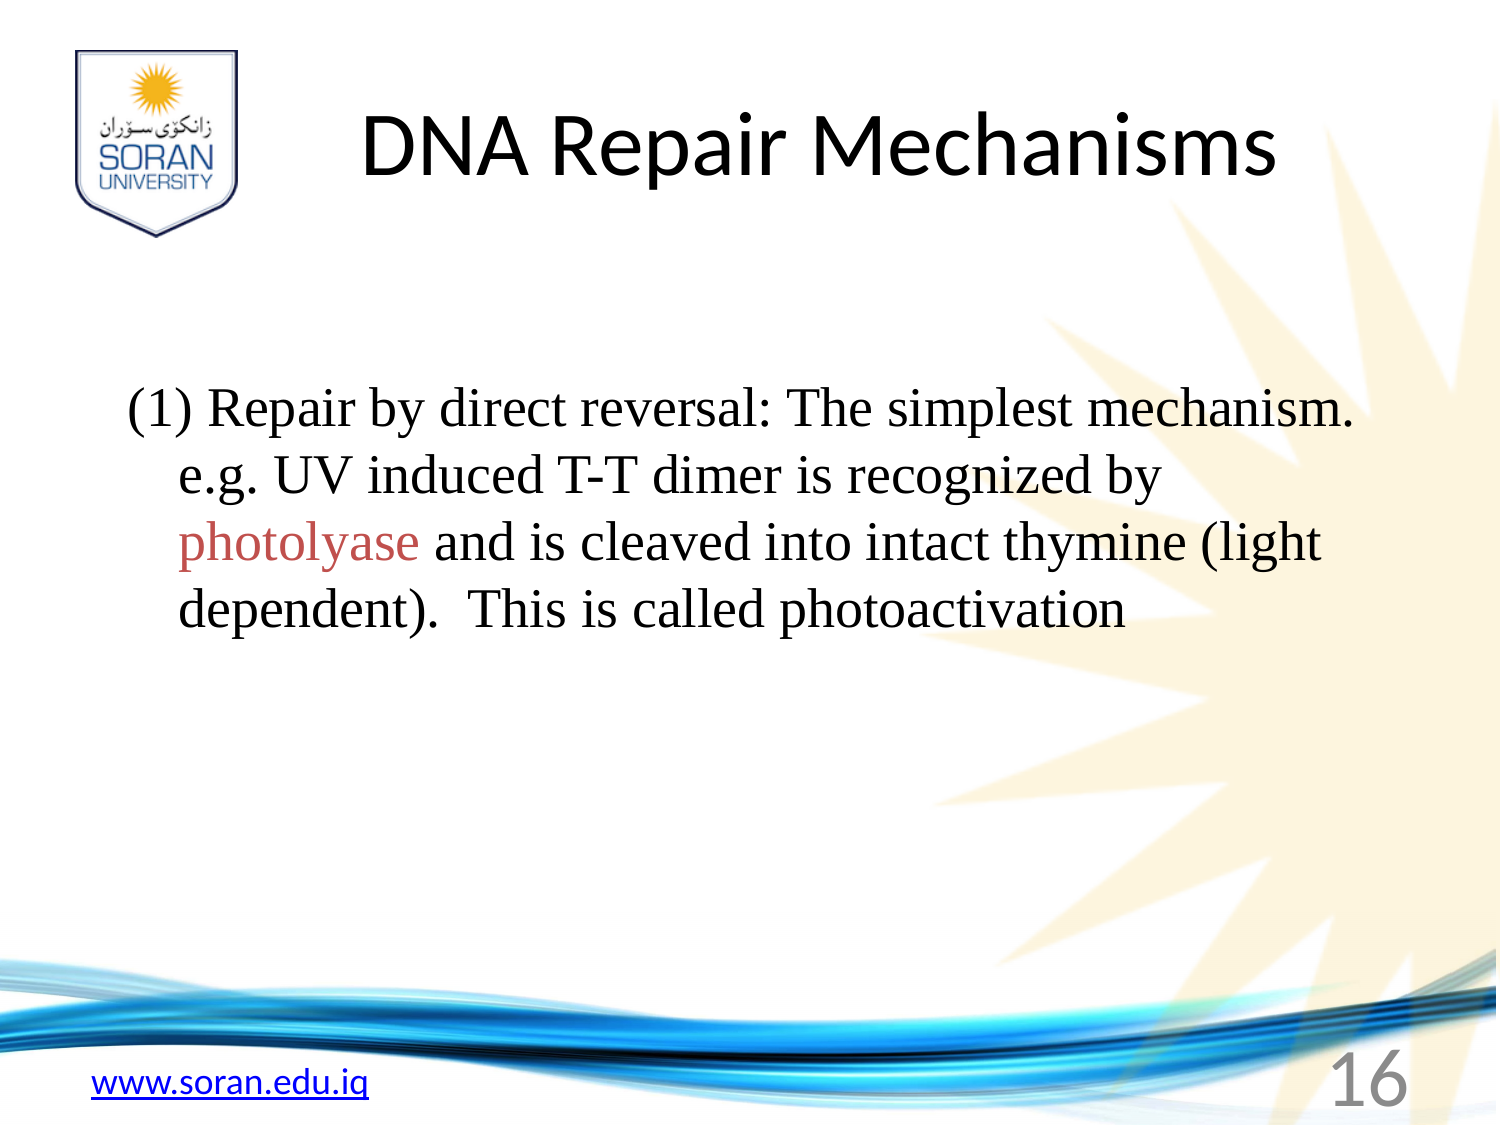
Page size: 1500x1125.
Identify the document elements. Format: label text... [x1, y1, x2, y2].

list (1) Repair by direct reversal: The simplest mechanism. e.g. UV induced T-T dimer is recognized by photolyase and is cleaved into intact thymine (light dependent). This is called photoactivation [112, 362, 1375, 850]
picture [75, 233, 238, 238]
title DNA Repair Mechanisms [75, 45, 1425, 233]
slide_number 16 [1074, 1042, 1425, 1103]
picture [0, 99, 1500, 1125]
